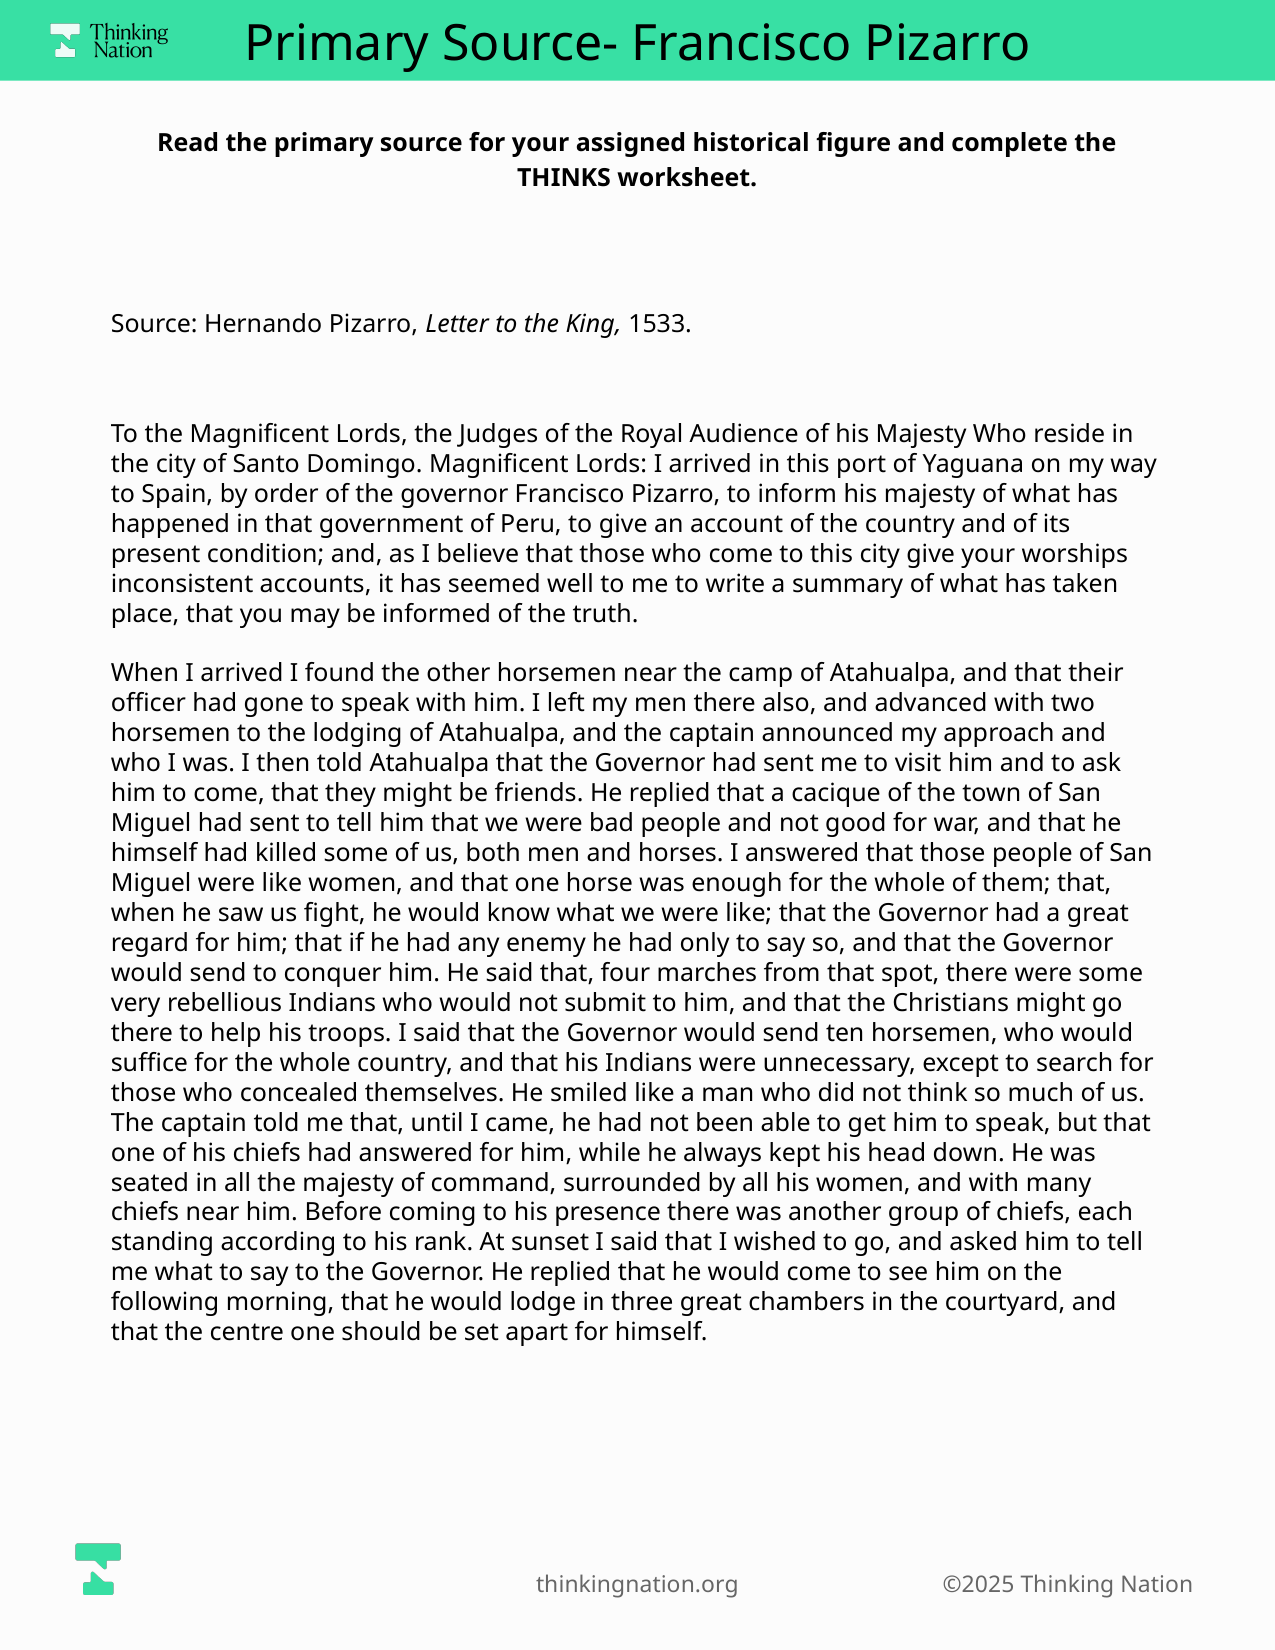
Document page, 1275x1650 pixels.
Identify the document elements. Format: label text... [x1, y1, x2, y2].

picture [36, 12, 172, 69]
text_box ©2025 Thinking Nation [907, 1553, 1210, 1605]
text_box Source: Hernando Pizarro, Letter to the King, 1533. To the Magnificent Lords, the Judges of the Royal Audience of his Majesty Who reside in the city of Santo Domingo. Magnificent Lords: I arrived in this port of Yaguana on my way to Spain, by order of the governor Francisco Pizarro, to inform his majesty of what has happened in that government of Peru, to give an account of the country and of its present condition; and, as I believe that those who come to this city give your worships inconsistent accounts, it has seemed well to me to write a summary of what has taken place, that you may be informed of the truth. When I arrived I found the other horsemen near the camp of Atahualpa, and that their officer had gone to speak with him. I left my men there also, and advanced with two horsemen to the lodging of Atahualpa, and the captain announced my approach and who I was. I then told Atahualpa that the Governor had sent me to visit him and to ask him to come, that they might be friends. He replied that a cacique of the town of San Miguel had sent to tell him that we were bad people and not good for war, and that he himself had killed some of us, both men and horses. I answered that those people of San Miguel were like women, and that one horse was enough for the whole of them; that, when he saw us fight, he would know what we were like; that the Governor had a great regard for him; that if he had any enemy he had only to say so, and that the Governor would send to conquer him. He said that, four marches from that spot, there were some very rebellious Indians who would not submit to him, and that the Christians might go there to help his troops. I said that the Governor would send ten horsemen, who would suffice for the whole country, and that his Indians were unnecessary, except to search for those who concealed themselves. He smiled like a man who did not think so much of us. The captain told me that, until I came, he had not been able to get him to speak, but that one of his chiefs had answered for him, while he always kept his head down. He was seated in all the majesty of command, surrounded by all his women, and with many chiefs near him. Before coming to his presence there was another group of chiefs, each standing according to his rank. At sunset I said that I wished to go, and asked him to tell me what to say to the Governor. He replied that he would come to see him on the following morning, that he would lodge in three great chambers in the courtyard, and that the centre one should be set apart for himself. [95, 292, 1179, 1420]
text_box Read the primary source for your assigned historical figure and complete the THINKS worksheet. [97, 107, 1178, 292]
text_box thinkingnation.org [486, 1553, 789, 1605]
picture [62, 1533, 134, 1605]
text_box Primary Source- Francisco Pizarro [0, 0, 1275, 81]
